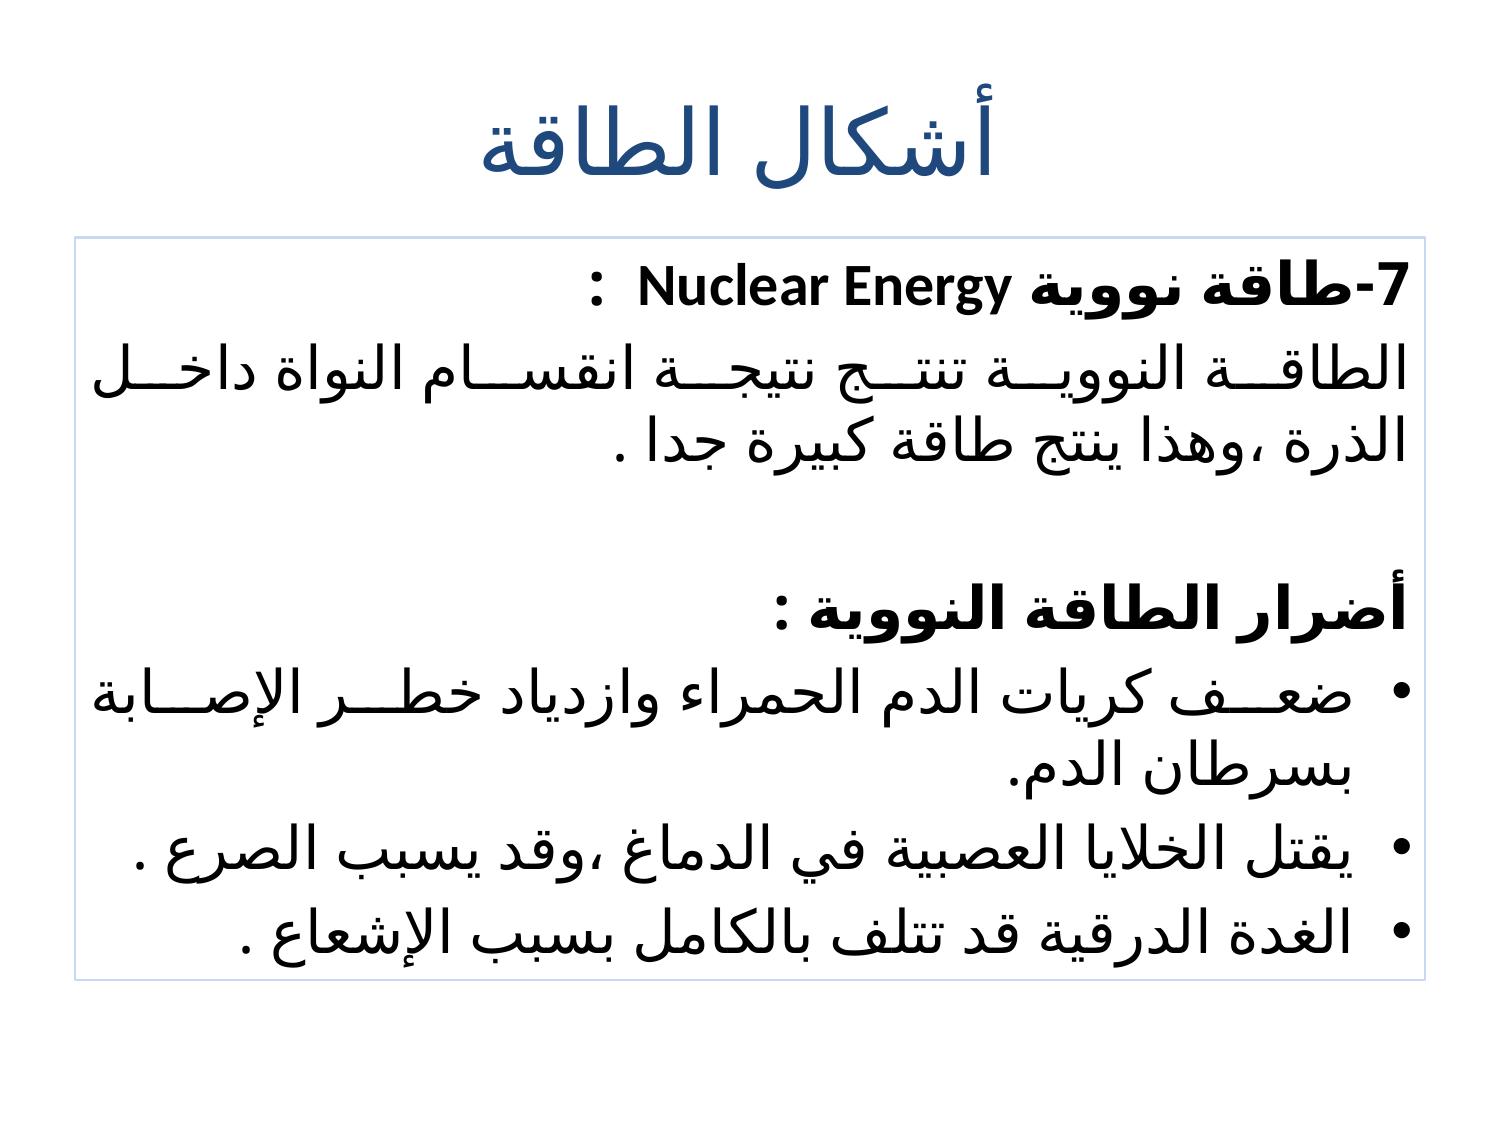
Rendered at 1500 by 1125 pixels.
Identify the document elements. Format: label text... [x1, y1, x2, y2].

list 7-طاقة نووية Nuclear Energy : الطاقة النووية تنتج نتيجة انقسام النواة داخل الذرة ،وهذا ينتج طاقة كبيرة جدا . أضرار الطاقة النووية : ضعف كريات الدم الحمراء وازدياد خطر الإصابة بسرطان الدم. يقتل الخلايا العصبية في الدماغ ،وقد يسبب الصرع . الغدة الدرقية قد تتلف بالكامل بسبب الإشعاع . [75, 237, 1425, 980]
title أشكال الطاقة [75, 45, 1425, 233]
